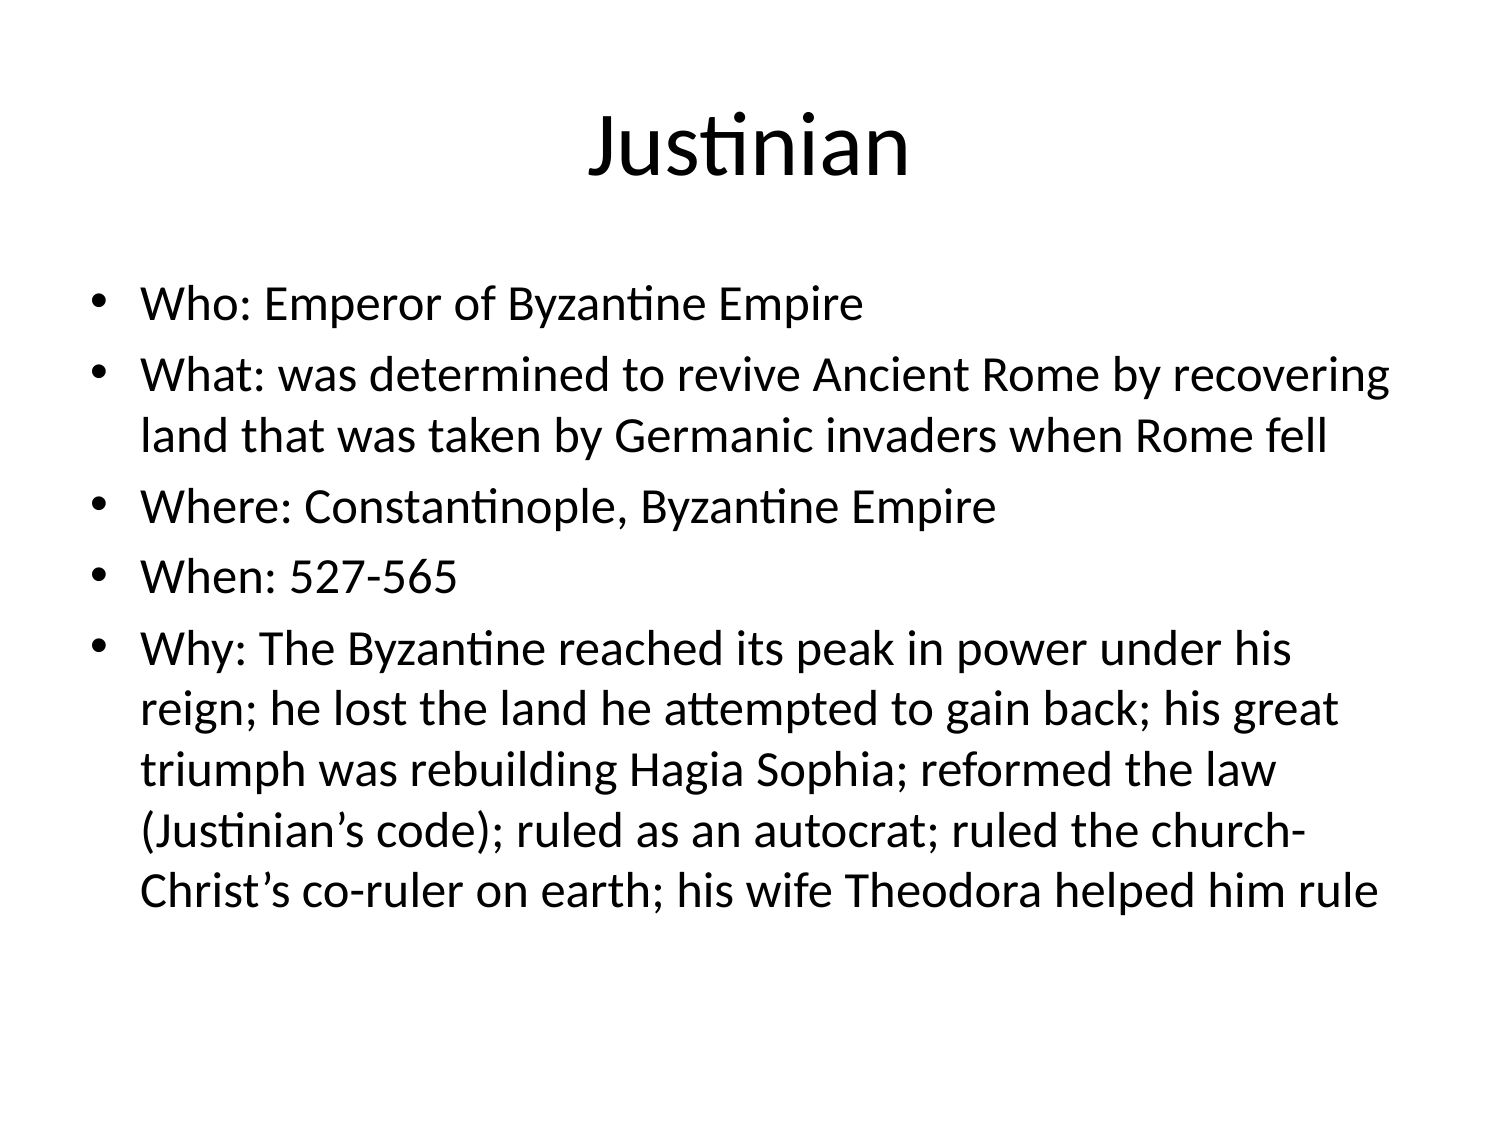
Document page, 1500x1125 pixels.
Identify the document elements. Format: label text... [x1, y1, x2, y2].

title Justinian [75, 45, 1425, 233]
list Who: Emperor of Byzantine Empire What: was determined to revive Ancient Rome by recovering land that was taken by Germanic invaders when Rome fell Where: Constantinople, Byzantine Empire When: 527-565 Why: The Byzantine reached its peak in power under his reign; he lost the land he attempted to gain back; his great triumph was rebuilding Hagia Sophia; reformed the law (Justinian’s code); ruled as an autocrat; ruled the church- Christ’s co-ruler on earth; his wife Theodora helped him rule [75, 262, 1425, 1005]
